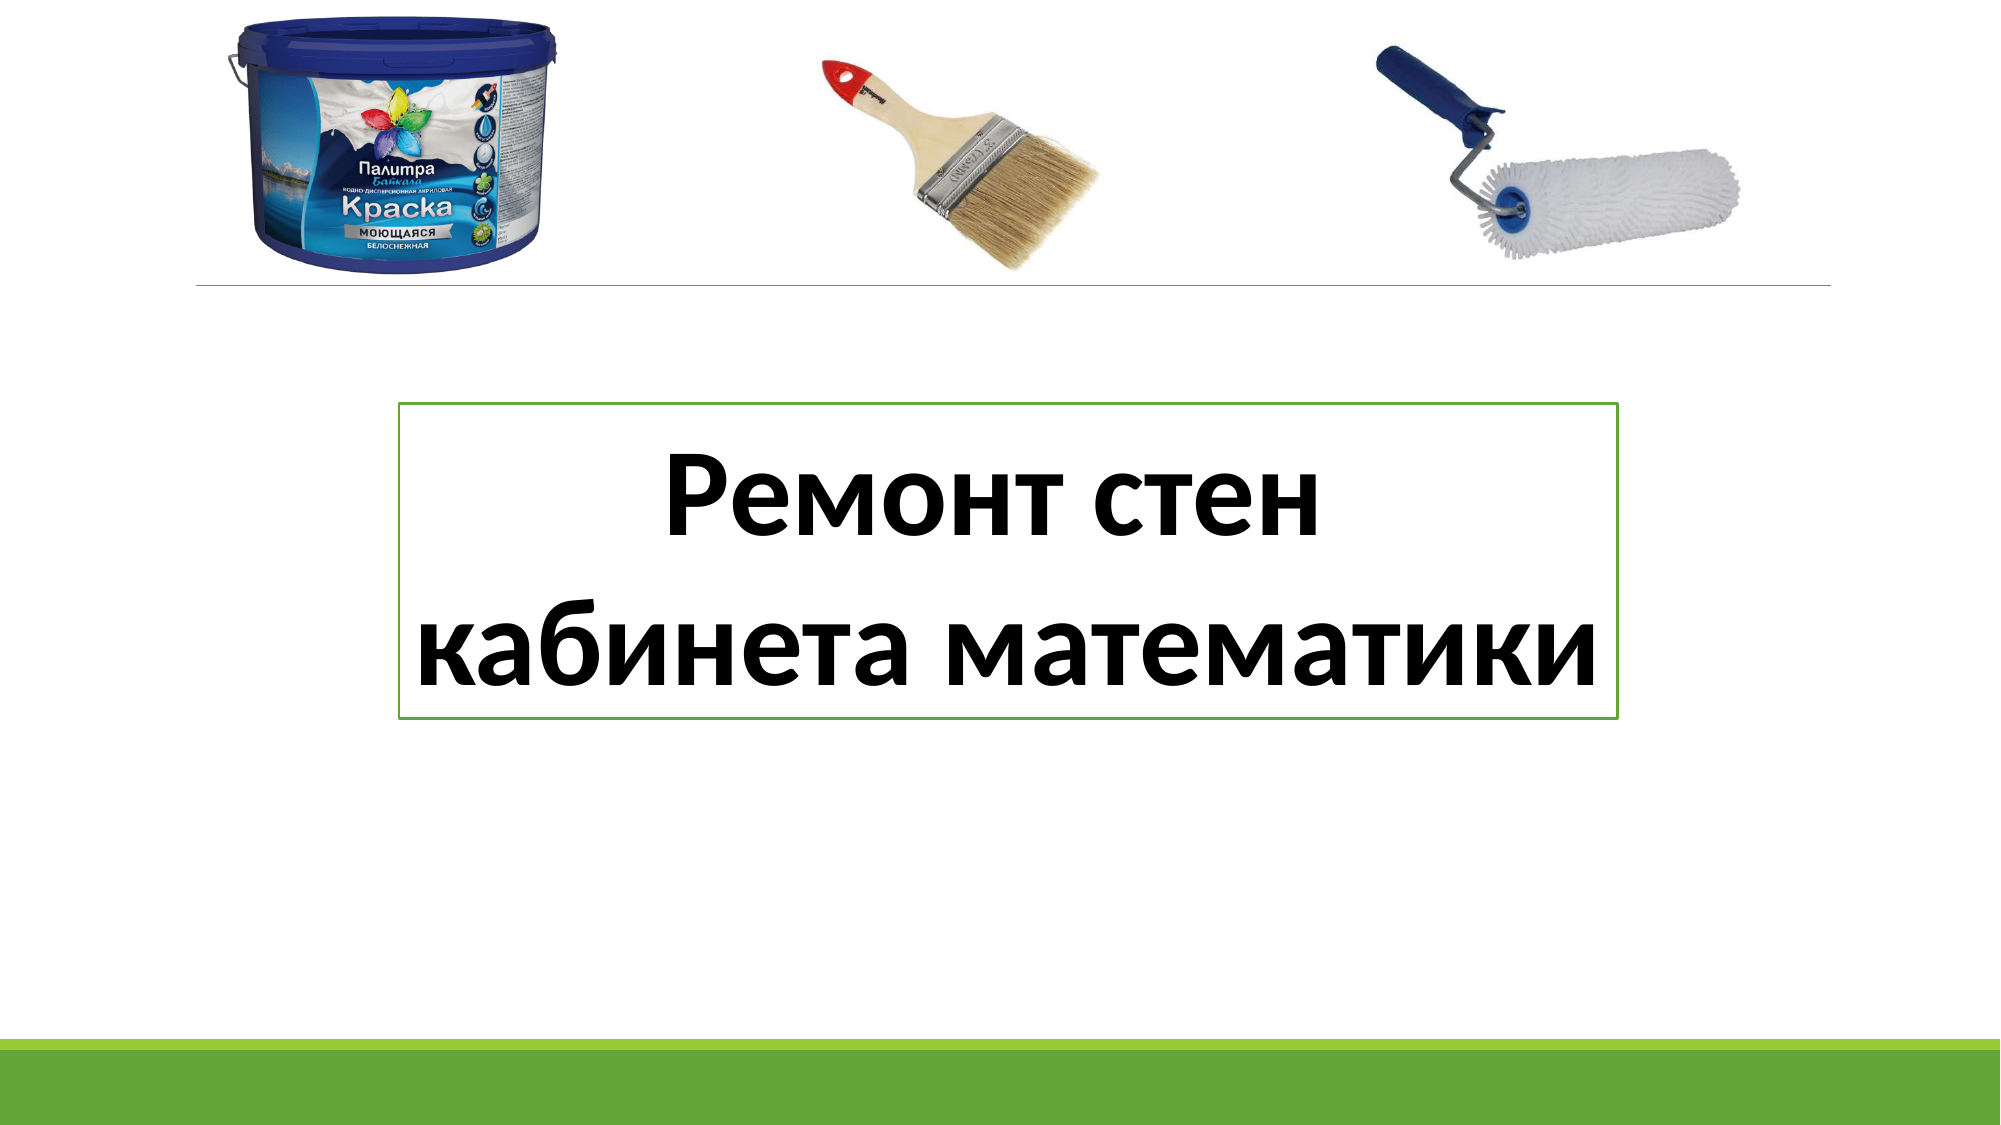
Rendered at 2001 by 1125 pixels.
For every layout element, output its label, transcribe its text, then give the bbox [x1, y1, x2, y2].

picture [813, 16, 1109, 275]
picture [215, 8, 571, 275]
text_box Ремонт стен кабинета математики [398, 402, 1619, 720]
picture [1350, 34, 1767, 275]
